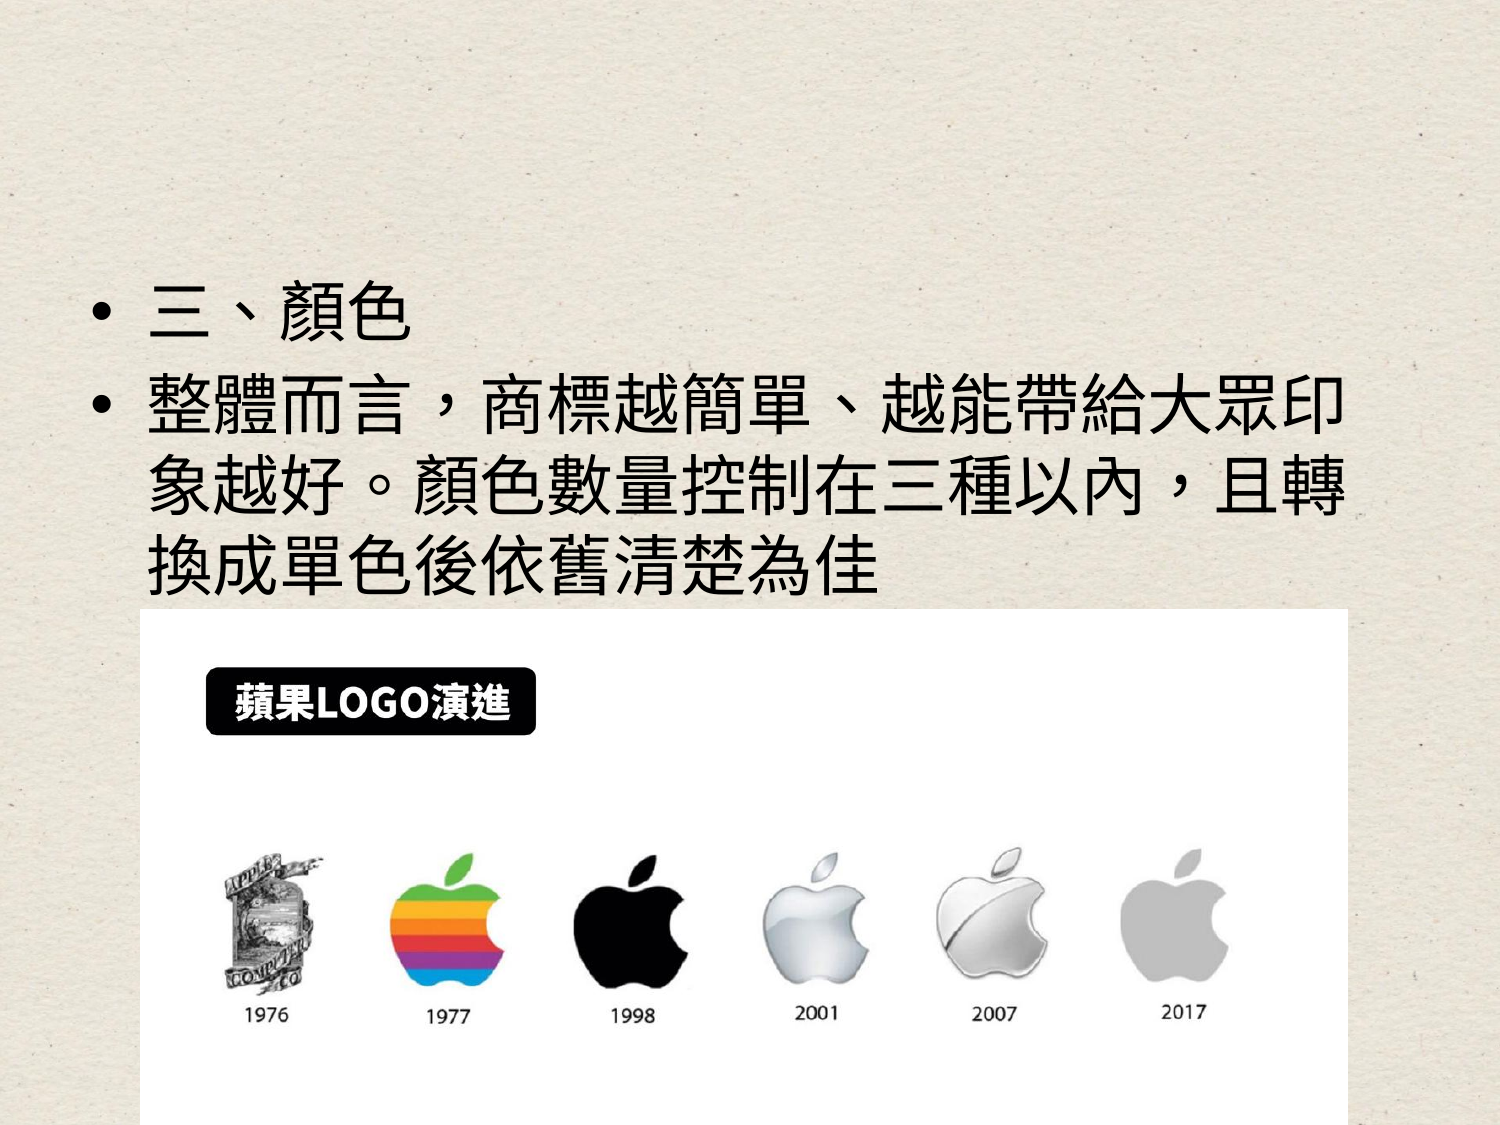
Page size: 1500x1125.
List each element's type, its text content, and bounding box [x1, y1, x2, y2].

picture [0, 0, 1500, 1125]
list 三、顏色 整體而言，商標越簡單、越能帶給大眾印象越好。顏色數量控制在三種以內，且轉換成單色後依舊清楚為佳 [75, 262, 1425, 1005]
